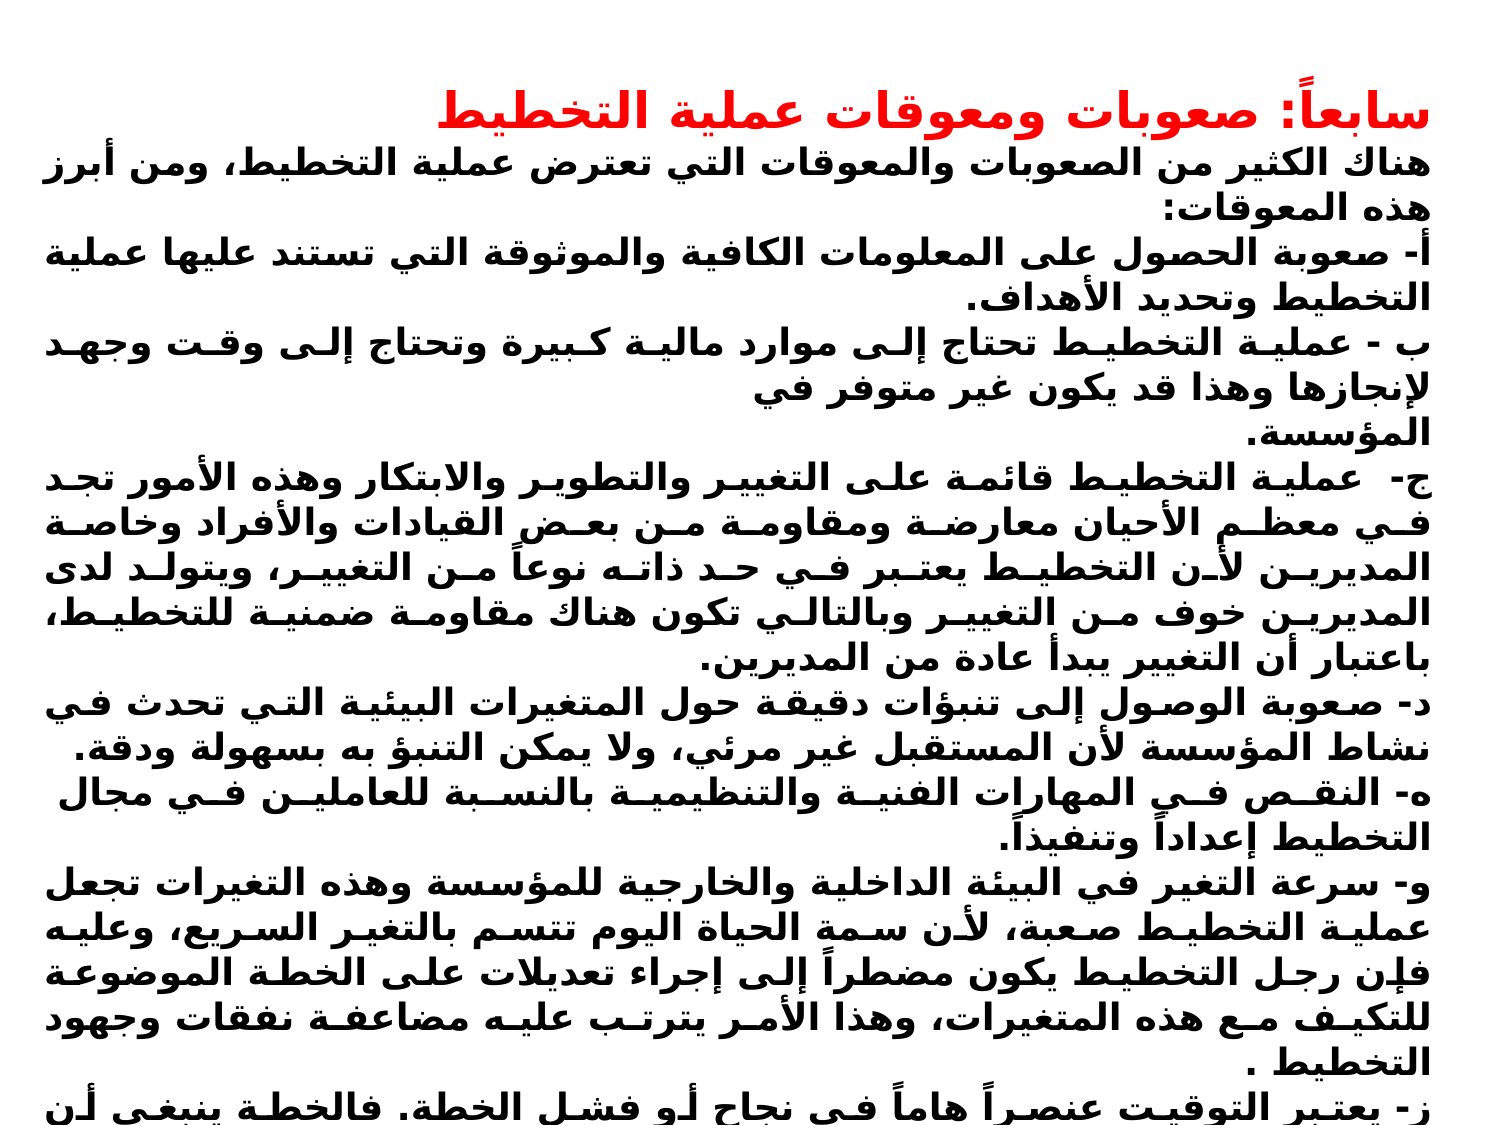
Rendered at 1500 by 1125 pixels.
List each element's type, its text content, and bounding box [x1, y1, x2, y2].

text_box سابعاً: صعوبات ومعوقات عملية التخطيط هناك الكثير من الصعوبات والمعوقات التي تعترض عملية التخطيط، ومن أبرز هذه المعوقات: أ- صعوبة الحصول على المعلومات الكافية والموثوقة التي تستند عليها عملية التخطيط وتحديد الأهداف. ب - عملية التخطيط تحتاج إلى موارد مالية كبيرة وتحتاج إلى وقت وجهد لإنجازها وهذا قد يكون غير متوفر في المؤسسة. ج- عملية التخطيط قائمة على التغيير والتطوير والابتكار وهذه الأمور تجد في معظم الأحيان معارضة ومقاومة من بعض القيادات والأفراد وخاصة المديرين لأن التخطيط يعتبر في حد ذاته نوعاً من التغيير، ويتولد لدى المديرين خوف من التغيير وبالتالي تكون هناك مقاومة ضمنية للتخطيط، باعتبار أن التغيير يبدأ عادة من المديرين. د- صعوبة الوصول إلى تنبؤات دقيقة حول المتغيرات البيئية التي تحدث في نشاط المؤسسة لأن المستقبل غير مرئي، ولا يمكن التنبؤ به بسهولة ودقة. ه- النقص في المهارات الفنية والتنظيمية بالنسبة للعاملين في مجال التخطيط إعداداً وتنفيذاً. و- سرعة التغير في البيئة الداخلية والخارجية للمؤسسة وهذه التغيرات تجعل عملية التخطيط صعبة، لأن سمة الحياة اليوم تتسم بالتغير السريع، وعليه فإن رجل التخطيط يكون مضطراً إلى إجراء تعديلات على الخطة الموضوعة للتكيف مع هذه المتغيرات، وهذا الأمر يترتب عليه مضاعفة نفقات وجهود التخطيط . ز- يعتبر التوقيت عنصراً هاماً في نجاح أو فشل الخطة. فالخطة ينبغي أن تجدول زمنياً بشكل يتحدد فيه وقت ابتداء الأنشطة وفترة إنجازها، كما ينبغي على القائمين بعملية التخطيط أن يأخذوا بعين الاعتبار أن أحد أهم أهداف التخطيط هو الاستخدام الأمثل لكافة الموارد والذي لا يأتي إلا بالتوزيع السليم لهذه الموارد ووقت احتياجها على ضوء الخطط المرسومة والمدروسة مسبقاً. ح- ارتباط كفاءة التخطيط بالفترة الزمنية المحددة لها، فالخطة التي تغطي فترة زمنية طويـلة تـكـون أكــــثر عرضــــــــــة لمتغيرات غير متوقعة ووقوع أحداث خارجة عن توقعات المديرين. وقد يكون المديرين أقل خبرة وكفاءة في ممارسة عملية التنبؤ الدقيق للمتغيرات خلال فترات طويلة وبالتالي كلمـــــــــــــــا طالت مدة التخطيط كلما انخفضت كفاية المديرين على التنبؤ والعكس صحيح . [29, 70, 1447, 1125]
